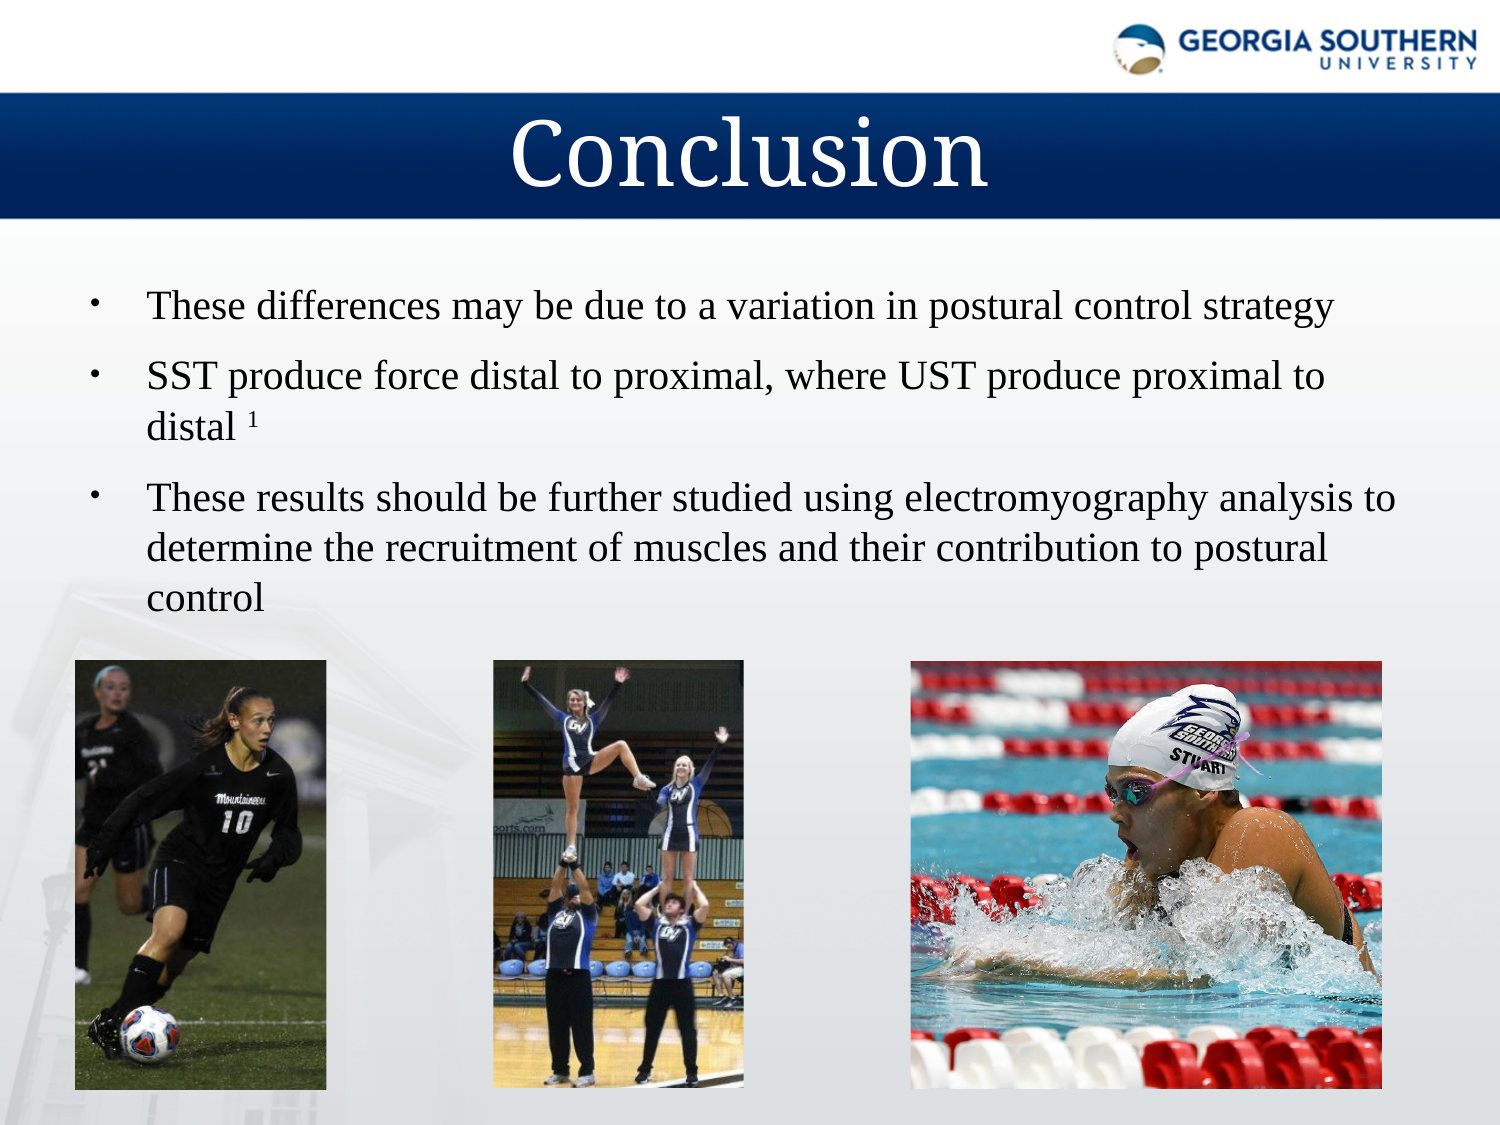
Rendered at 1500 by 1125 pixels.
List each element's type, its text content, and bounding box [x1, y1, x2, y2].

title Conclusion [75, 56, 1425, 244]
list These differences may be due to a variation in postural control strategy SST produce force distal to proximal, where UST produce proximal to distal 1 These results should be further studied using electromyography analysis to determine the recruitment of muscles and their contribution to postural control [75, 262, 1425, 1005]
picture [0, 0, 1500, 1125]
